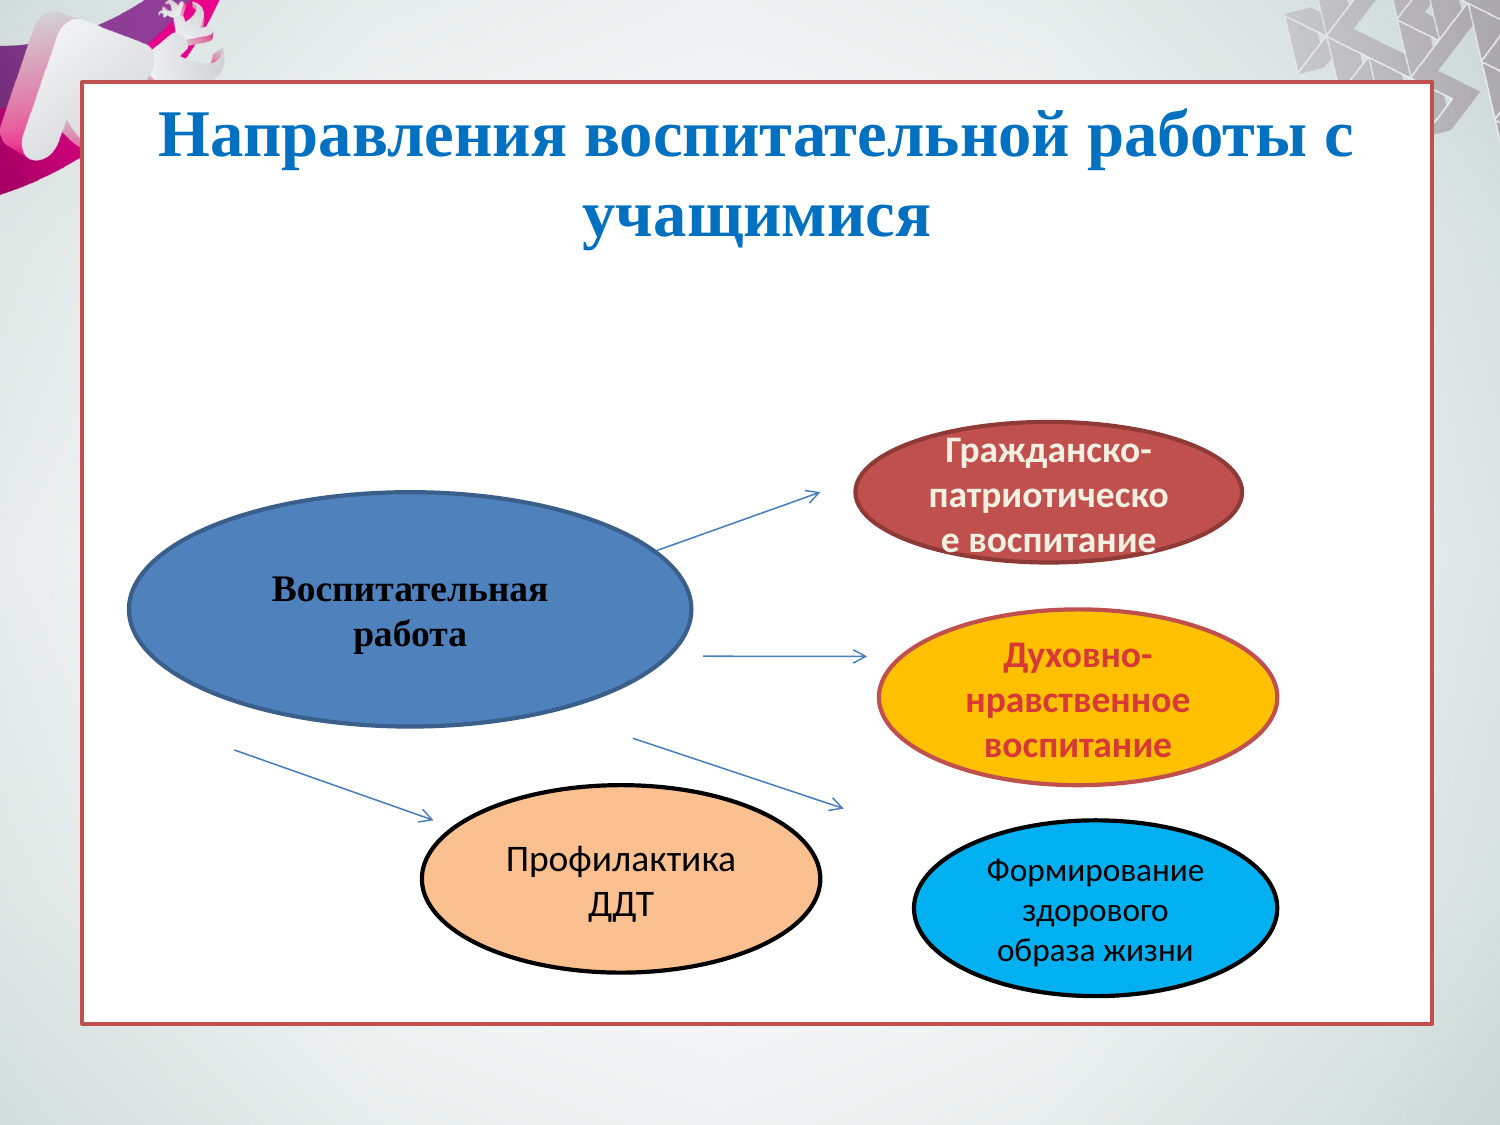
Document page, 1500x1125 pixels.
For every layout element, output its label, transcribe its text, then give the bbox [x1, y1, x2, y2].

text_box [234, 749, 434, 821]
text_box Формирование здорового образа жизни [911, 818, 1280, 999]
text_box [655, 491, 821, 551]
picture [0, 0, 1500, 1125]
text_box Воспитательная работа [126, 490, 694, 729]
text_box Духовно-нравственное воспитание [876, 607, 1280, 788]
list Направления воспитательной работы с учащимися [80, 80, 1434, 1026]
text_box Гражданско-патриотическое воспитание [853, 419, 1245, 565]
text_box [632, 738, 844, 809]
text_box [1031, 632, 1039, 694]
text_box Профилактика ДДТ [419, 783, 823, 975]
